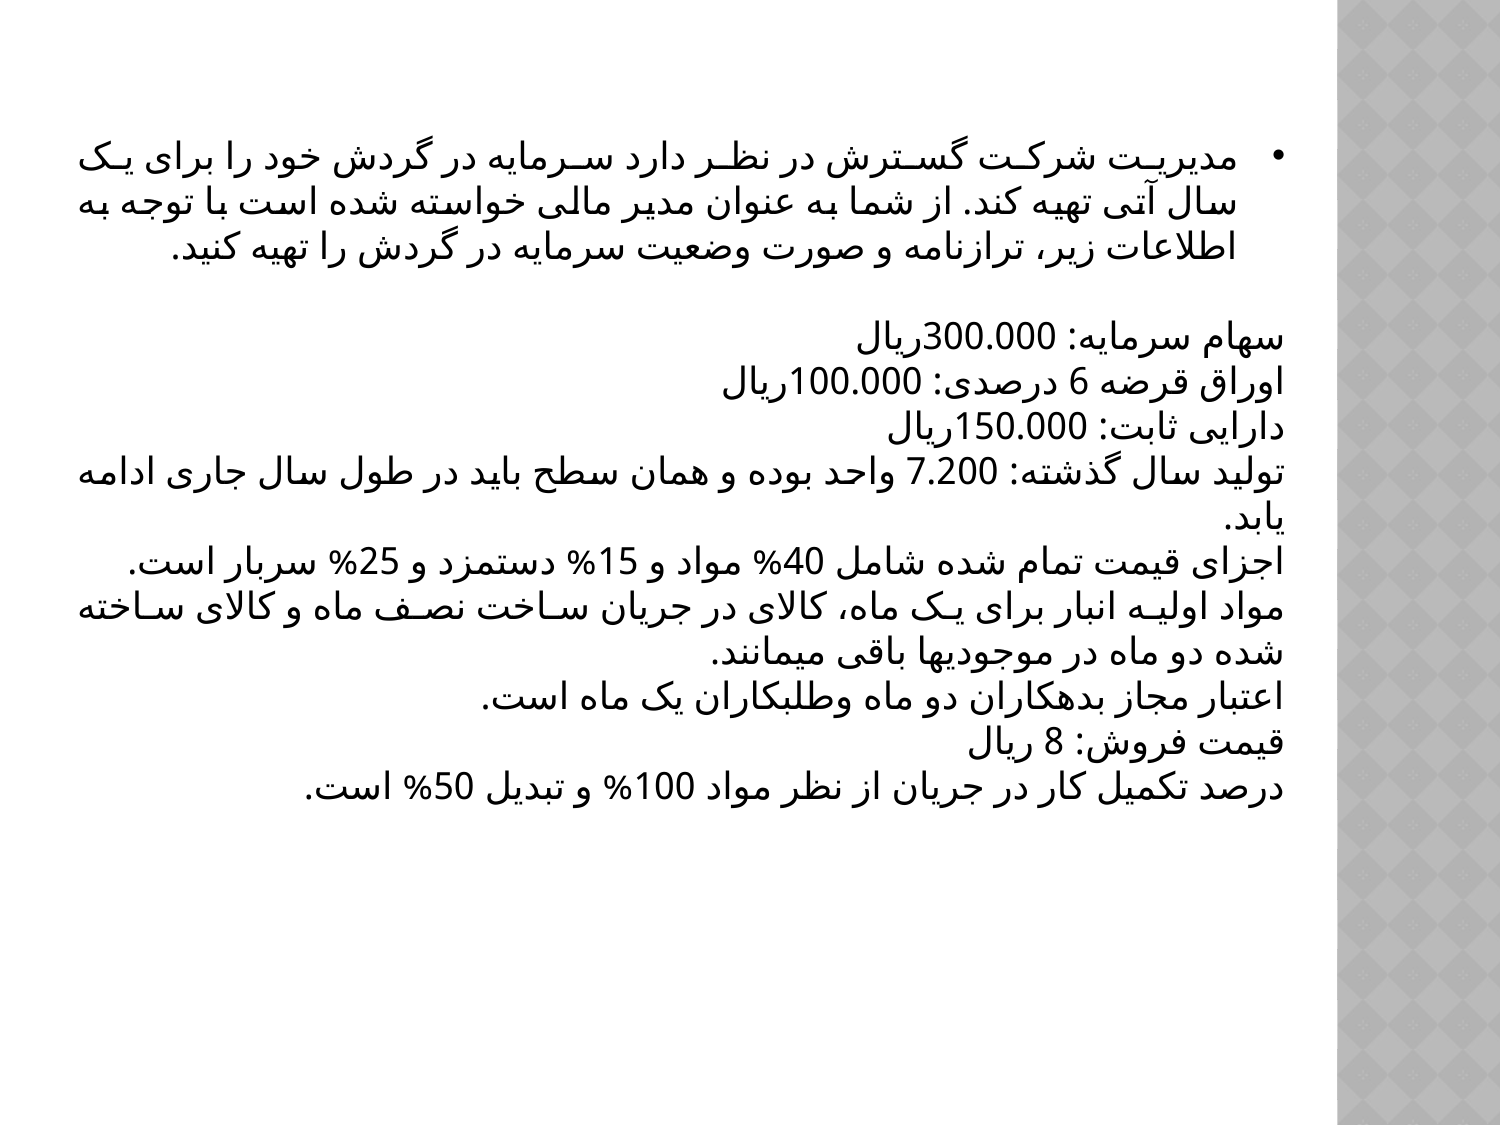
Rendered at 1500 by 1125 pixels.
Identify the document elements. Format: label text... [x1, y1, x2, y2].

text_box مدیریت شرکت گسترش در نظر دارد سرمایه در گردش خود را برای یک سال آتی تهیه کند. از شما به عنوان مدیر مالی خواسته شده است با توجه به اطلاعات زیر، ترازنامه و صورت وضعیت سرمایه در گردش را تهیه کنید. سهام سرمایه: 300.000ریال اوراق قرضه 6 درصدی: 100.000ریال دارایی ثابت: 150.000ریال تولید سال گذشته: 7.200 واحد بوده و همان سطح باید در طول سال جاری ادامه یابد. اجزای قیمت تمام شده شامل 40% مواد و 15% دستمزد و 25% سربار است. مواد اولیه انبار برای یک ماه، کالای در جریان ساخت نصف ماه و کالای ساخته شده دو ماه در موجودی­ها باقی می­مانند. اعتبار مجاز بدهکاران دو ماه وطلبکاران یک ماه است. قیمت فروش: 8 ریال درصد تکمیل کار در جریان از نظر مواد 100% و تبدیل 50% است. [62, 124, 1300, 815]
